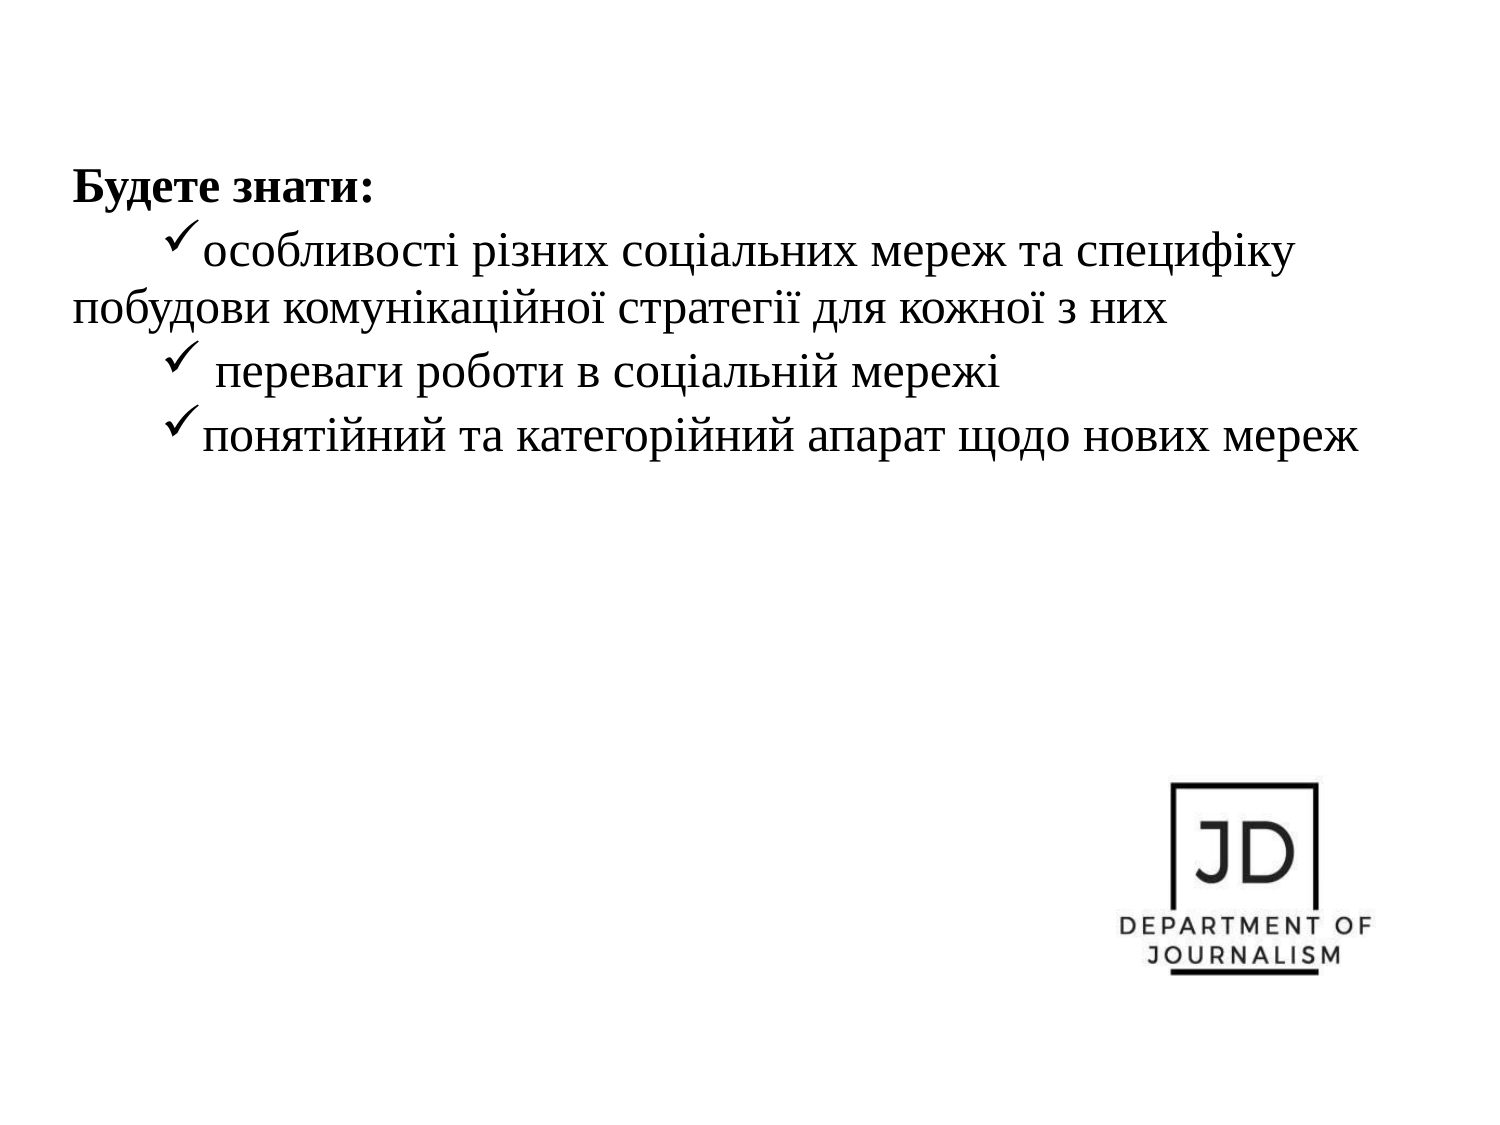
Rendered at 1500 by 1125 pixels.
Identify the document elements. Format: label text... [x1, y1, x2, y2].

text_box [1116, 775, 1376, 976]
text_box Будете знати: особливості різних соціальних мереж та специфіку побудови комунікаційної стратегії для кожної з них переваги роботи в соціальній мережі понятійний та категорійний апарат щодо нових мереж [70, 148, 1419, 462]
